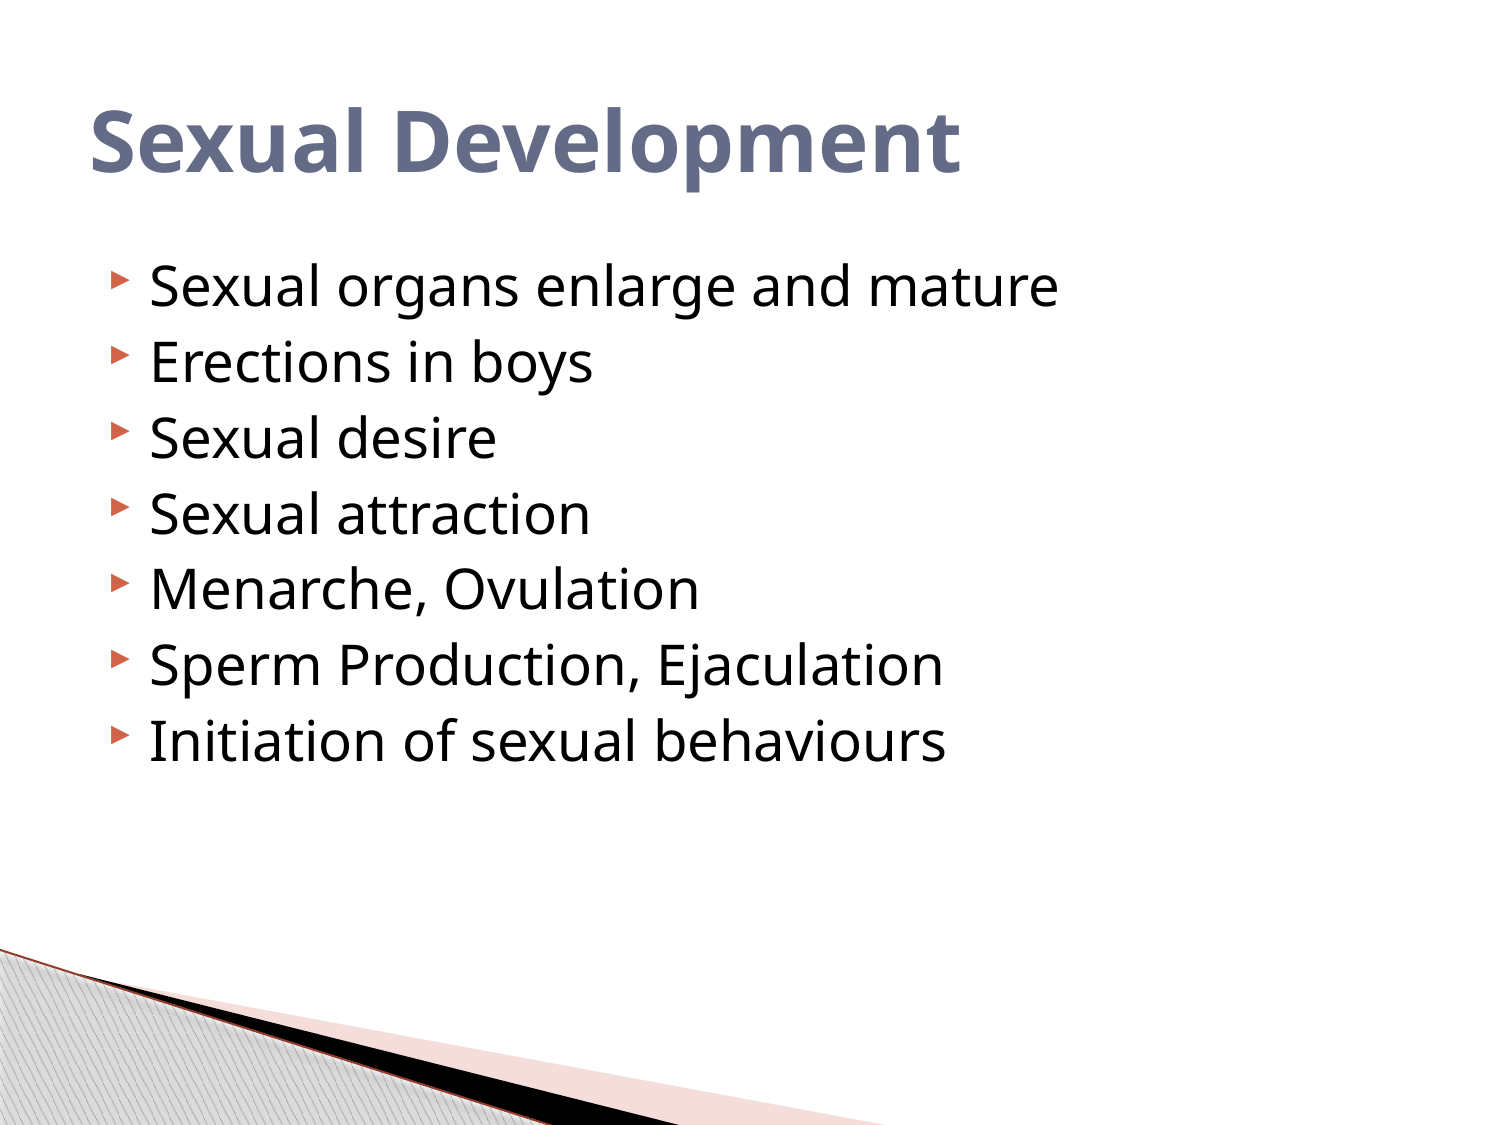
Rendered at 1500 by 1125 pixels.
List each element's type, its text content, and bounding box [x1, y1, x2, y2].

list Sexual organs enlarge and mature Erections in boys Sexual desire Sexual attraction Menarche, Ovulation Sperm Production, Ejaculation Initiation of sexual behaviours [74, 242, 1426, 986]
title Sexual Development [75, 45, 1425, 233]
